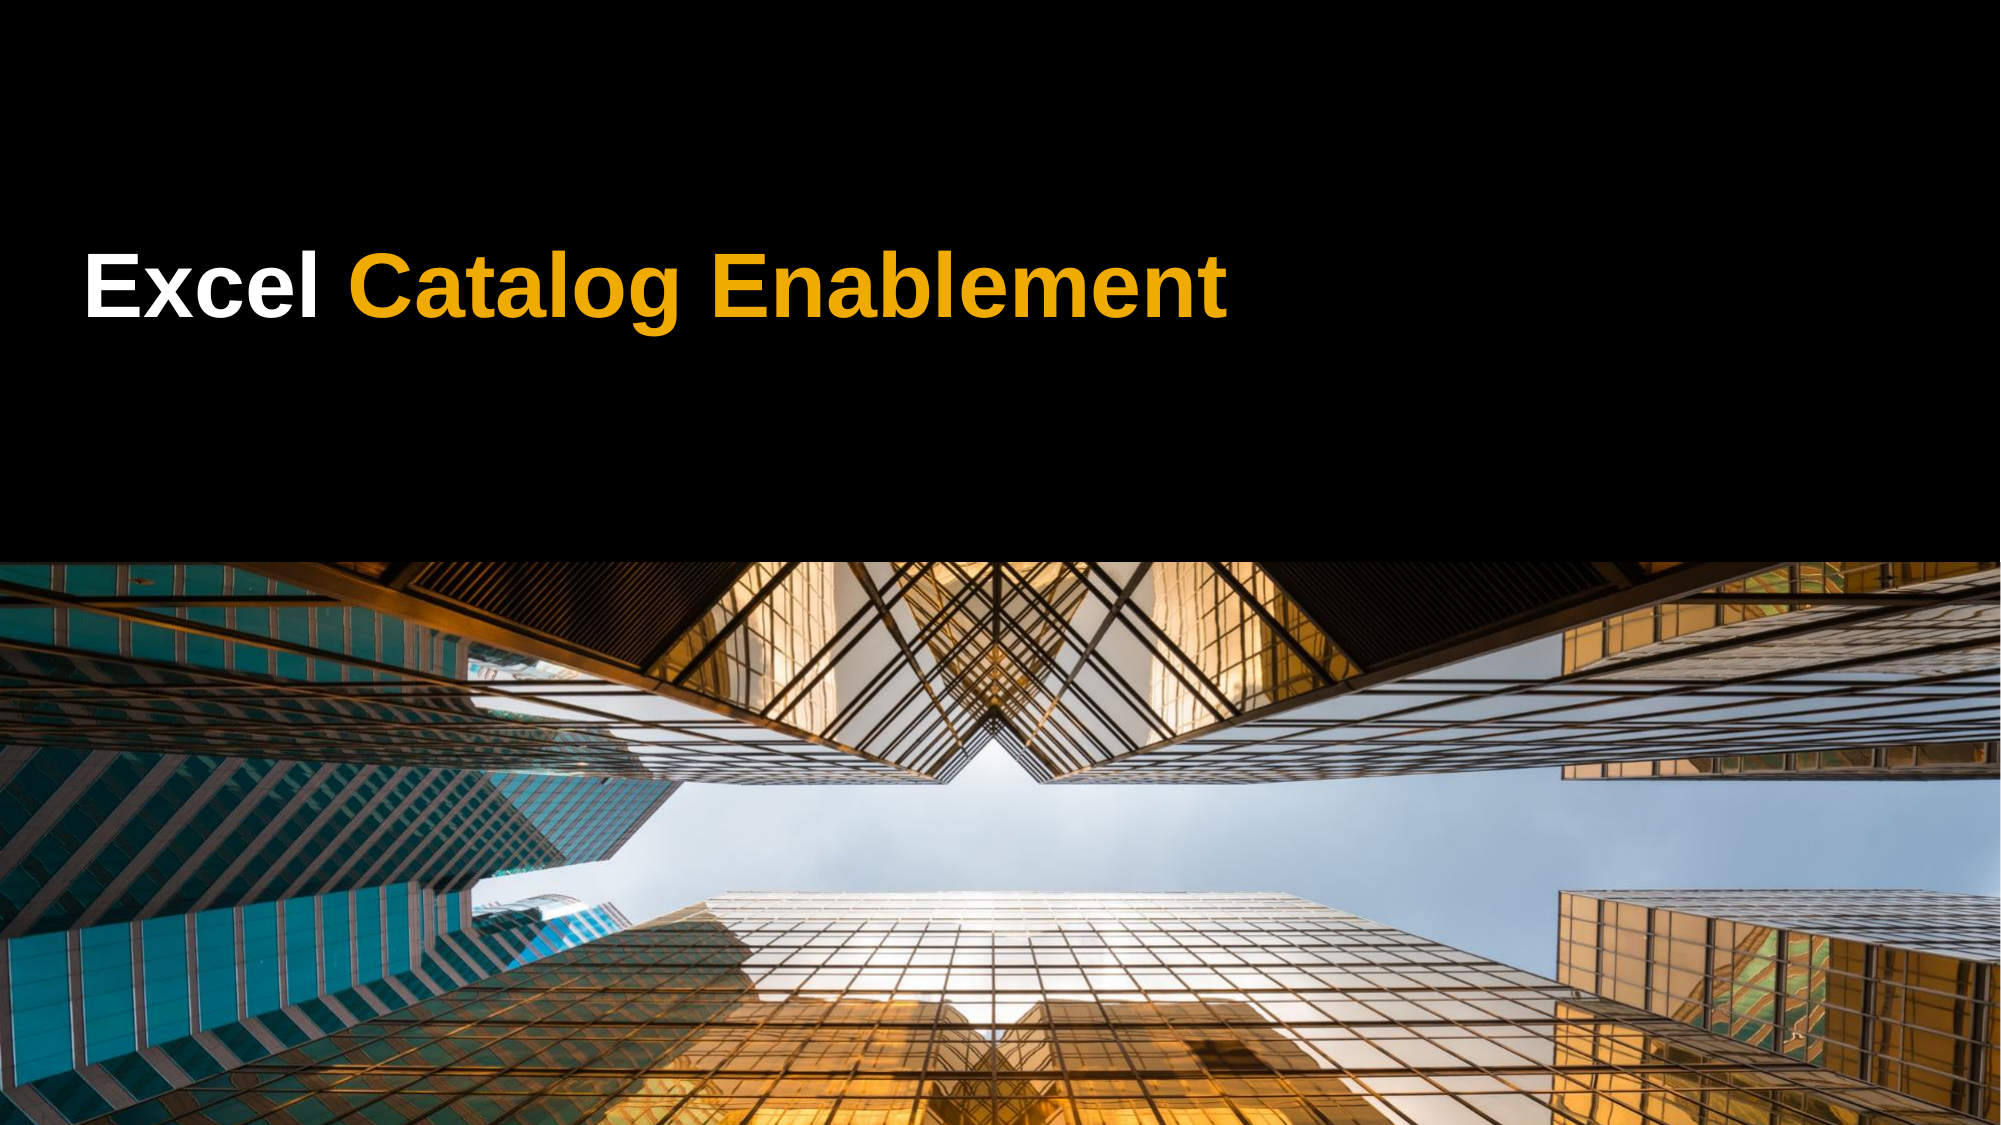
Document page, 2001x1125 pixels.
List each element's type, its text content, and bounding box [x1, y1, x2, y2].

title Excel Catalog Enablement [82, 225, 1918, 337]
picture [0, 561, 2001, 1125]
